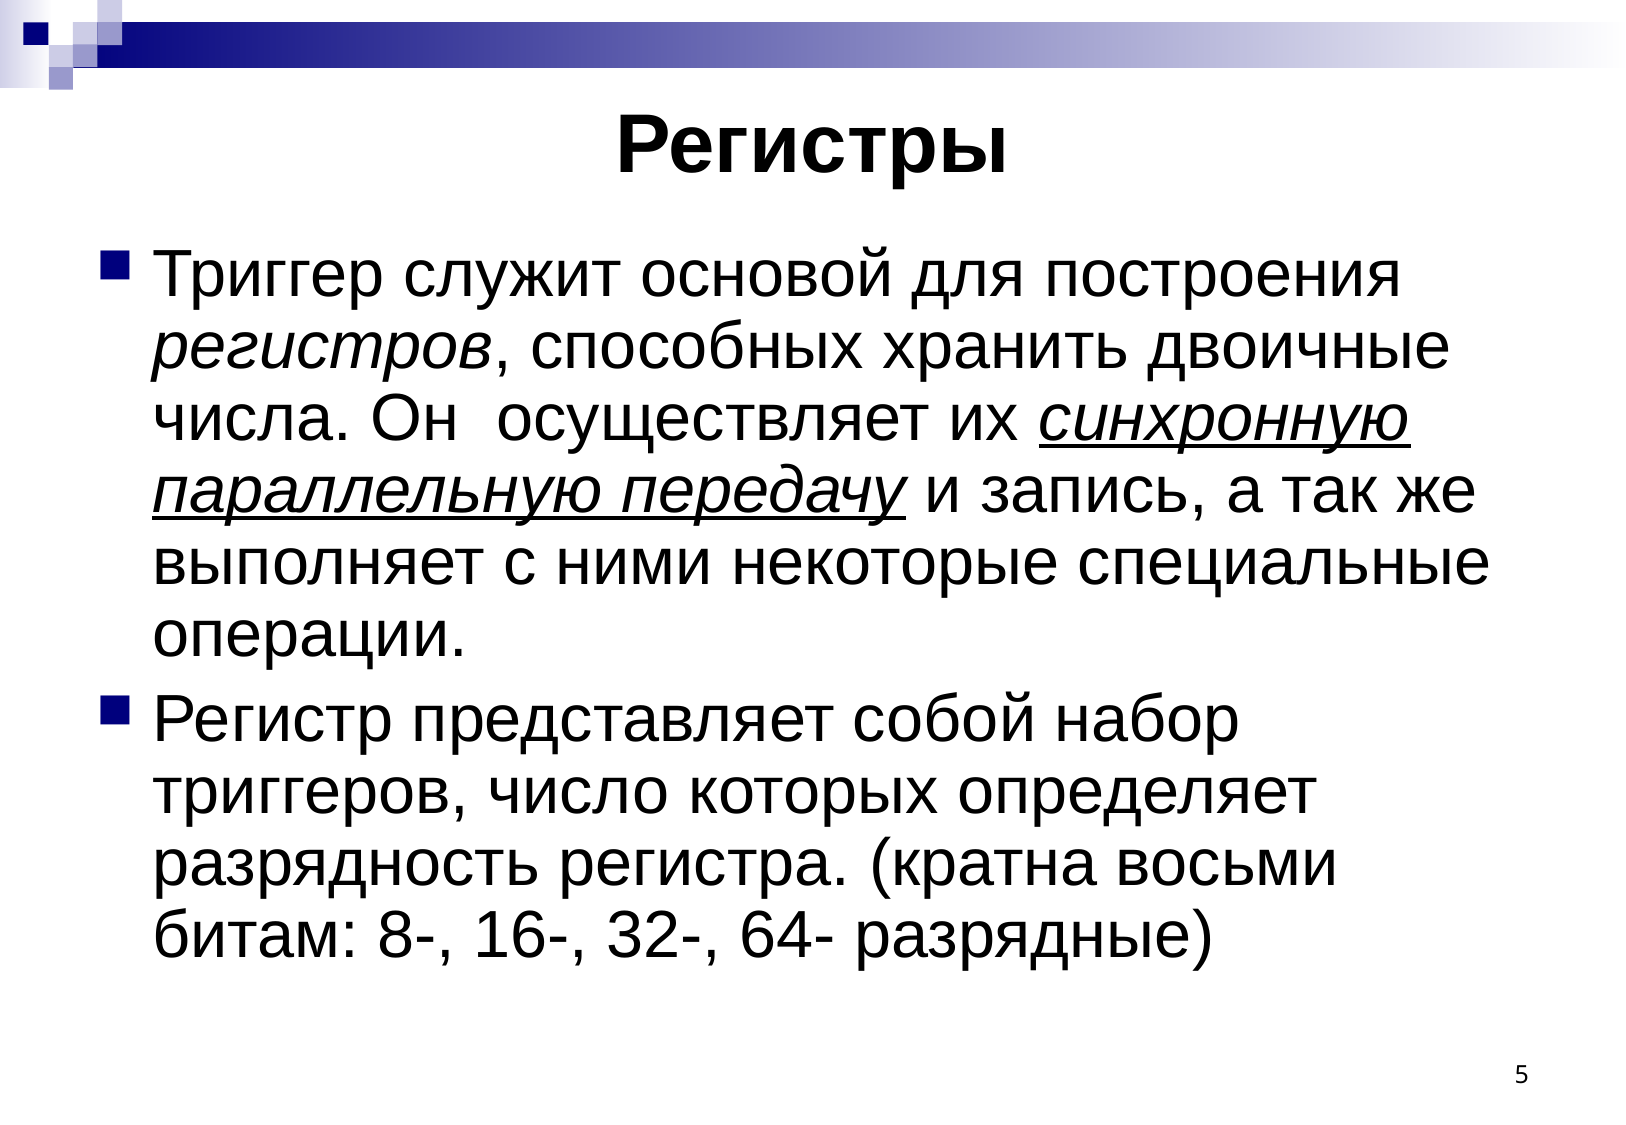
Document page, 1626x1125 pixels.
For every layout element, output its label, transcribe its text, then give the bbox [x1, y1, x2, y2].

list Триггер служит основой для построения регистров, способных хранить двоичные числа. Он осуществляет их синхронную параллельную передачу и запись, а так же выполняет с ними некоторые специальные операции. Регистр представляет собой набор триггеров, число которых определяет разрядность регистра. (кратна восьми битам: 8-, 16-, 32-, 64- разрядные) [81, 231, 1544, 1059]
title Регистры [81, 78, 1544, 231]
slide_number 5 [1164, 1059, 1544, 1100]
